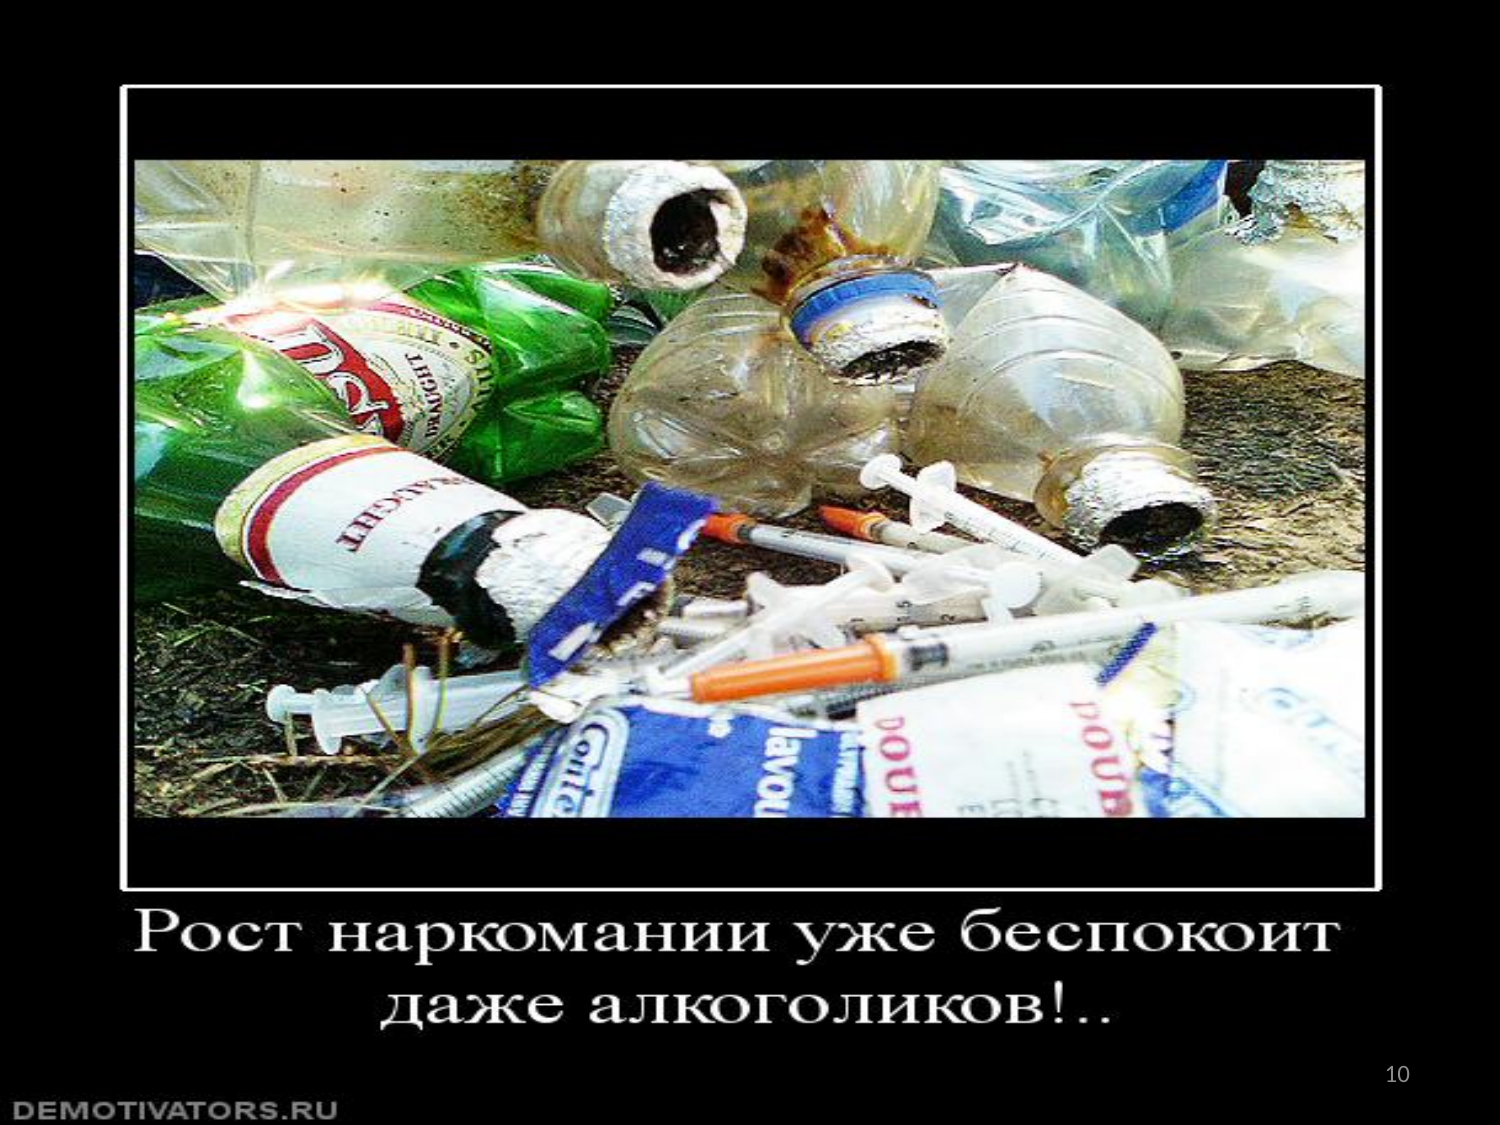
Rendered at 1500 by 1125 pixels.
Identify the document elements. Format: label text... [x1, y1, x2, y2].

slide_number 10 [1074, 1042, 1425, 1103]
picture [0, 0, 1500, 1125]
